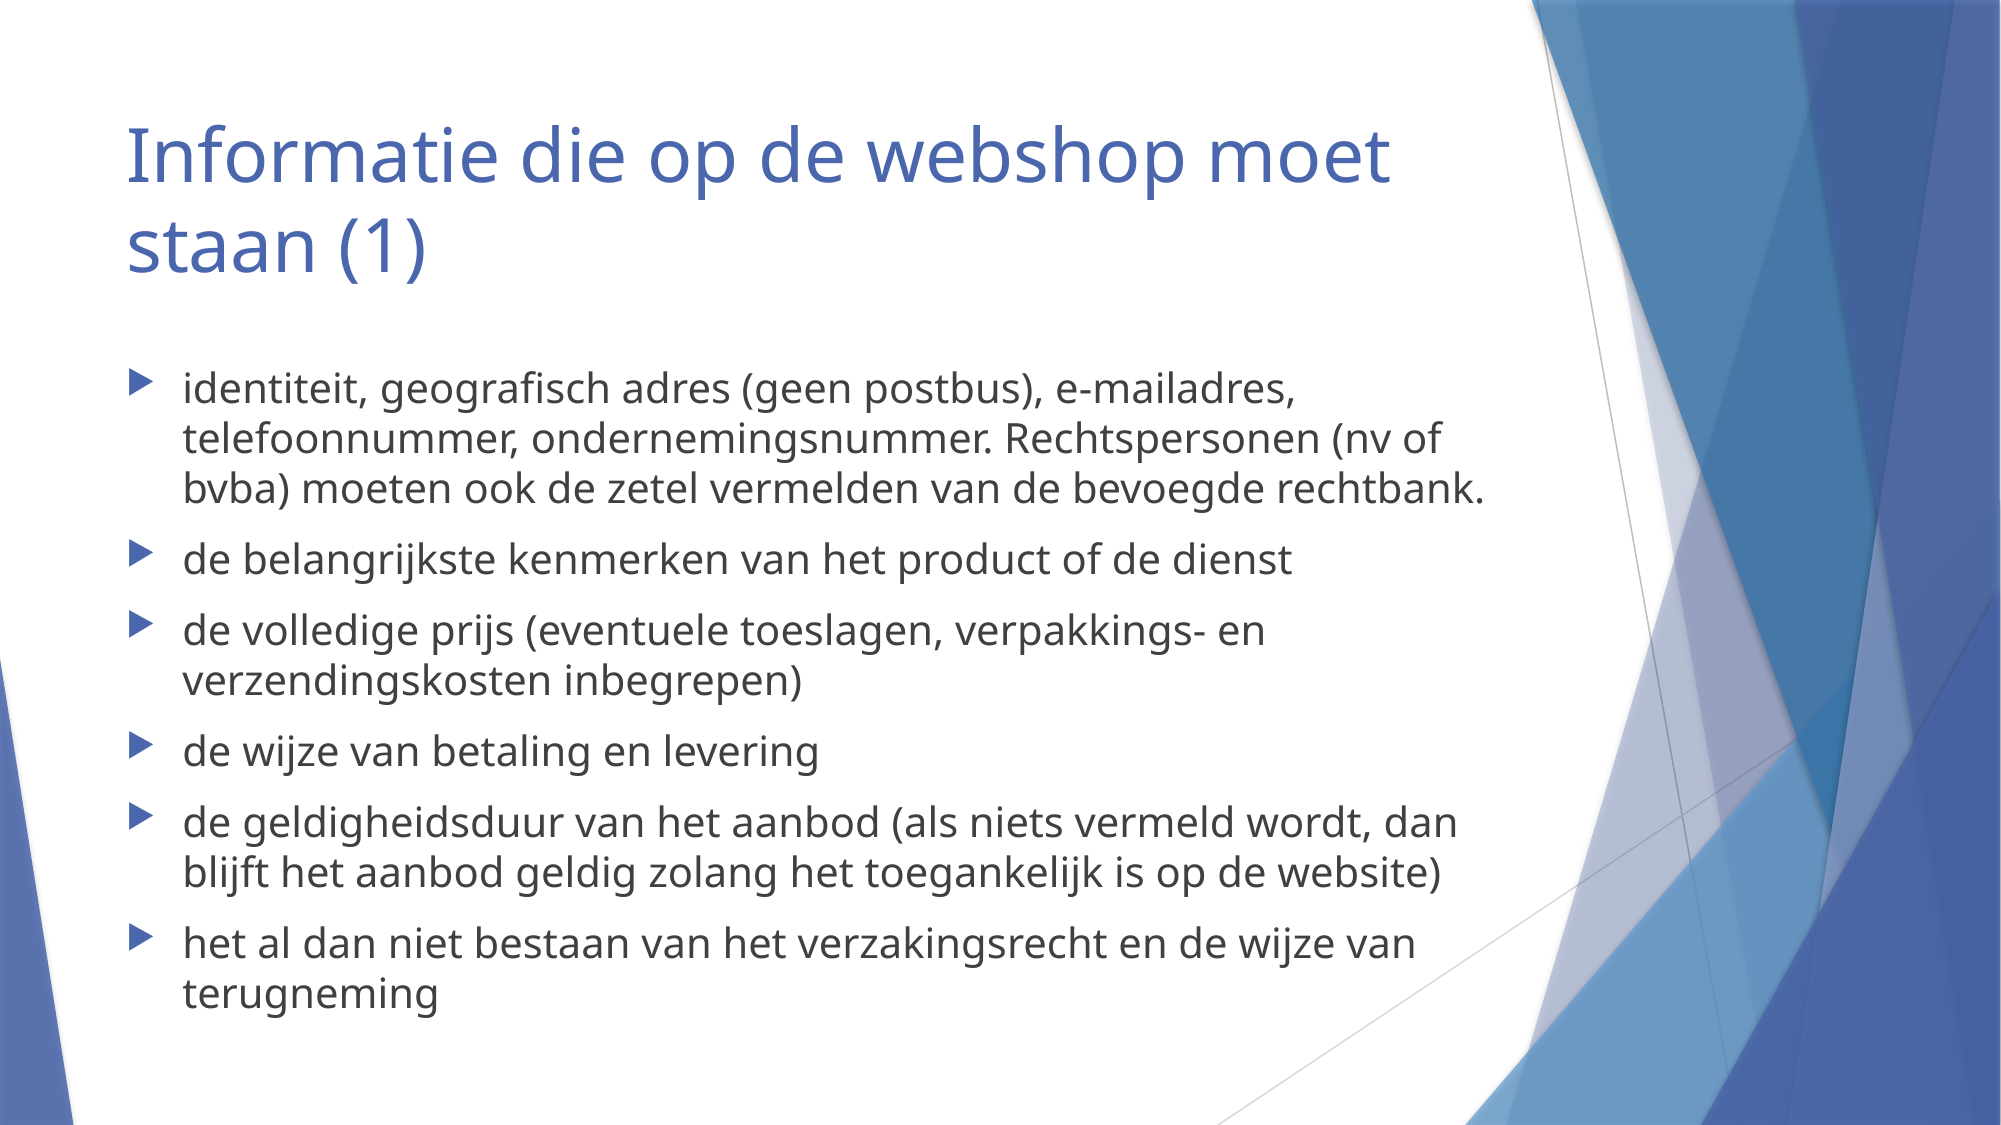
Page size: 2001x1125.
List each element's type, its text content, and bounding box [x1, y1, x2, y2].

title Informatie die op de webshop moet staan (1) [111, 99, 1522, 317]
list identiteit, geografisch adres (geen postbus), e-mailadres, telefoonnummer, ondernemingsnummer. Rechtspersonen (nv of bvba) moeten ook de zetel vermelden van de bevoegde rechtbank. de belangrijkste kenmerken van het product of de dienst de volledige prijs (eventuele toeslagen, verpakkings- en verzendingskosten inbegrepen) de wijze van betaling en levering de geldigheidsduur van het aanbod (als niets vermeld wordt, dan blijft het aanbod geldig zolang het toegankelijk is op de website) het al dan niet bestaan van het verzakingsrecht en de wijze van terugneming [111, 354, 1572, 1125]
